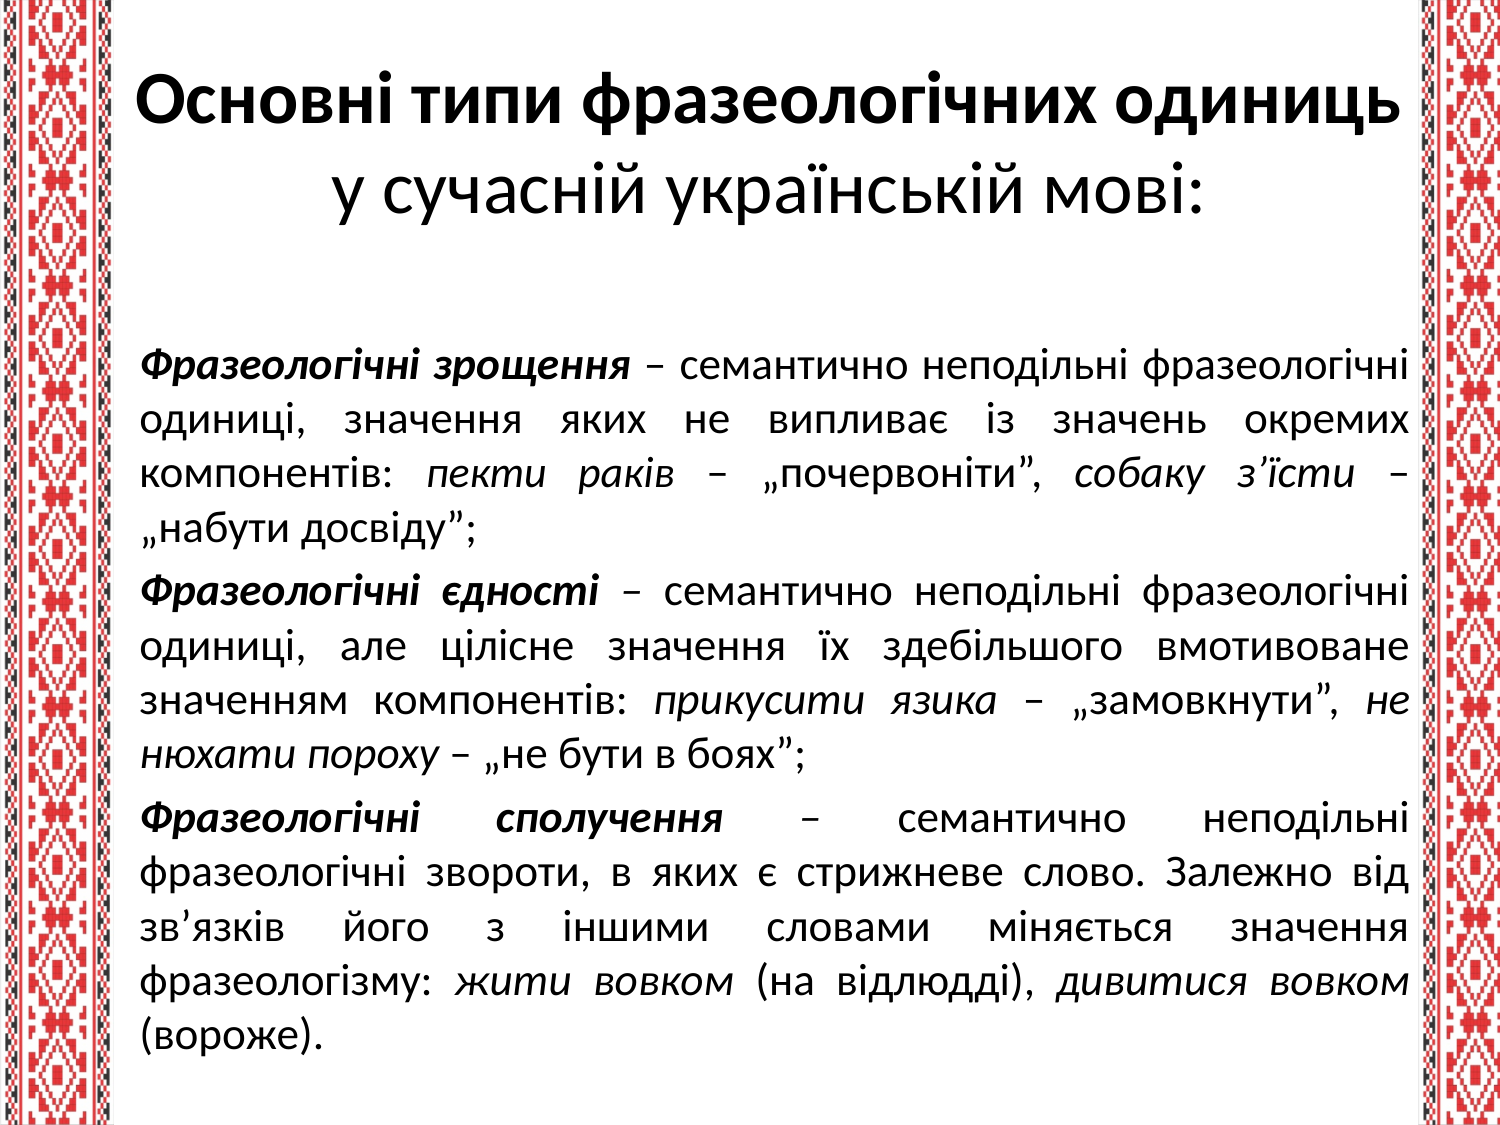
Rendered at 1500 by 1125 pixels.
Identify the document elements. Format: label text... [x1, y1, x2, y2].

title Основні типи фразеологічних одиниць у сучасній українській мові: [114, 45, 1418, 233]
picture [911, 1, 1500, 1124]
list Фразеологічні зрощення – семантично неподільні фразеологічні одиниці, значення яких не випливає із значень окремих компонентів: пекти раків – „почервоніти”, собаку з’їсти – „набути досвіду”; Фразеологічні єдності – семантично неподільні фразеологічні одиниці, але цілісне значення їх здебільшого вмотивоване значенням компонентів: прикусити язика – „замовкнути”, не нюхати пороху – „не бути в боях”; Фразеологічні сполучення – семантично неподільні фразеологічні звороти, в яких є стрижневе слово. Залежно від зв’язків його з іншими словами міняється значення фразеологізму: жити вовком (на відлюдді), дивитися вовком (вороже). [114, 326, 1418, 1069]
picture [0, 1, 620, 1124]
